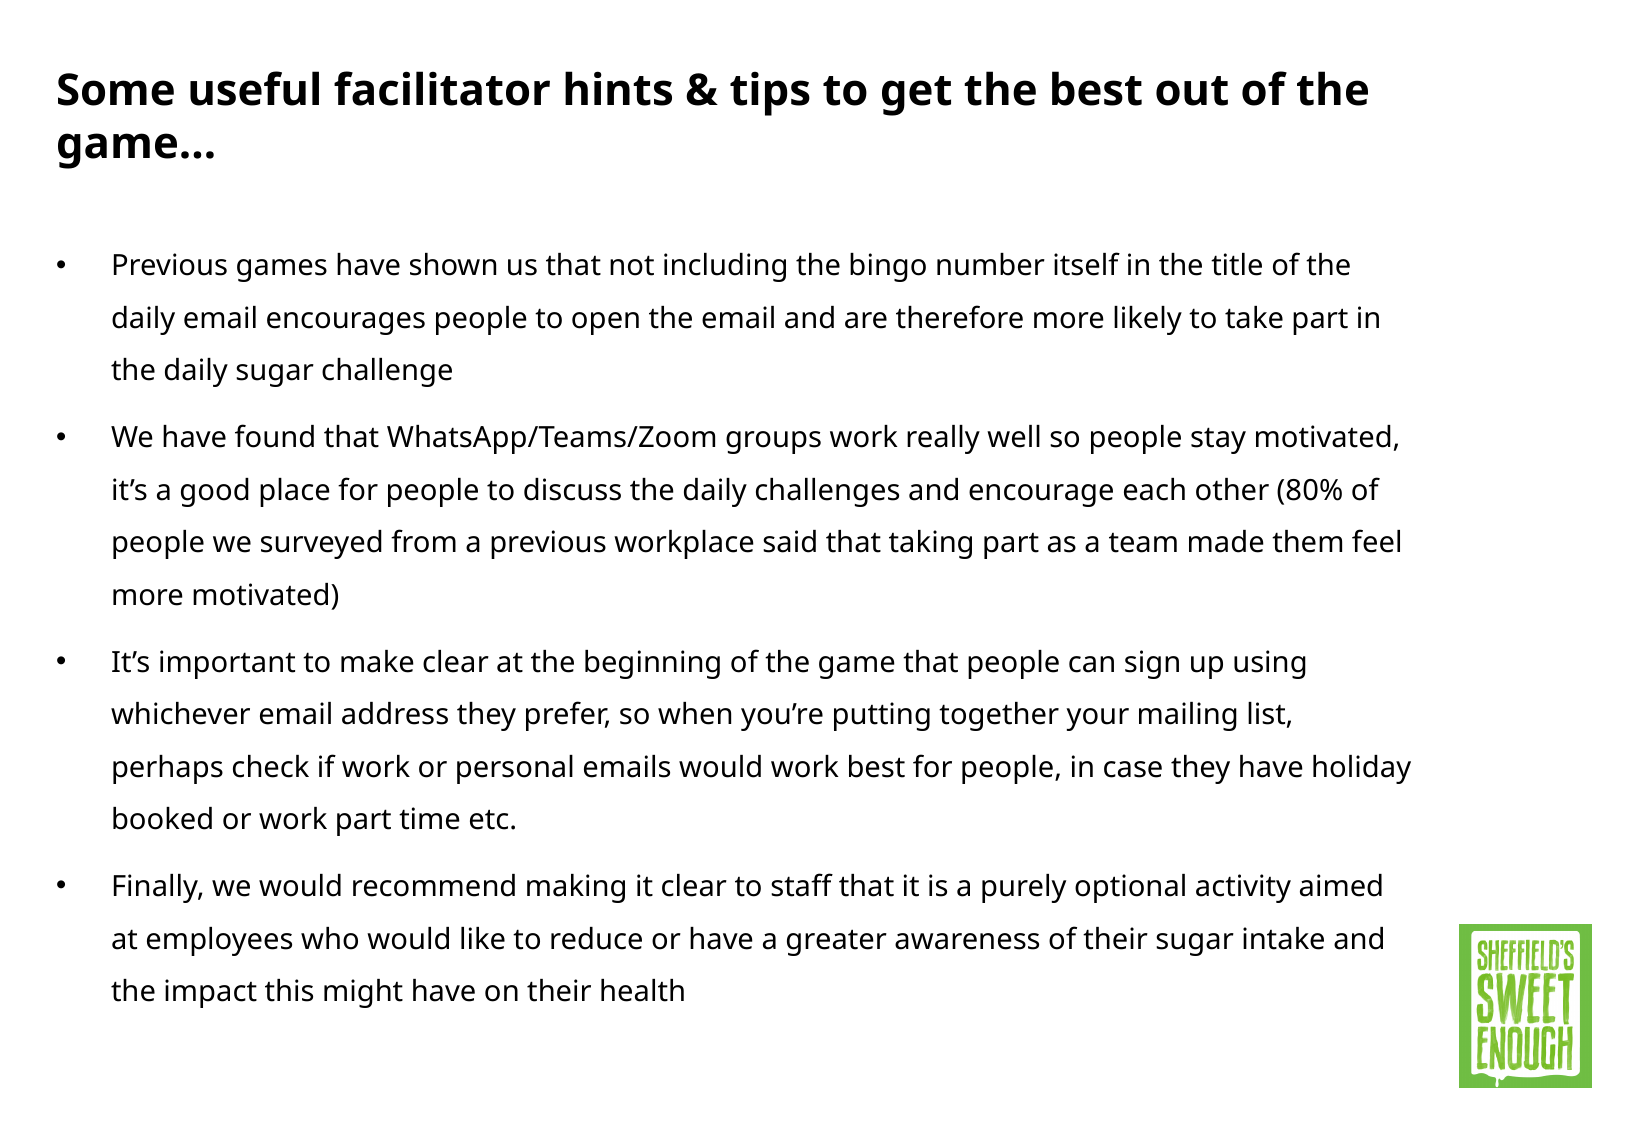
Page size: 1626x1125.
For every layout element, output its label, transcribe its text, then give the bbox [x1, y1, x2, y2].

picture [1459, 924, 1593, 1088]
text_box Some useful facilitator hints & tips to get the best out of the game… Previous games have shown us that not including the bingo number itself in the title of the daily email encourages people to open the email and are therefore more likely to take part in the daily sugar challenge We have found that WhatsApp/Teams/Zoom groups work really well so people stay motivated, it’s a good place for people to discuss the daily challenges and encourage each other (80% of people we surveyed from a previous workplace said that taking part as a team made them feel more motivated) It’s important to make clear at the beginning of the game that people can sign up using whichever email address they prefer, so when you’re putting together your mailing list, perhaps check if work or personal emails would work best for people, in case they have holiday booked or work part time etc. Finally, we would recommend making it clear to staff that it is a purely optional activity aimed at employees who would like to reduce or have a greater awareness of their sugar intake and the impact this might have on their health [38, 53, 1430, 1017]
